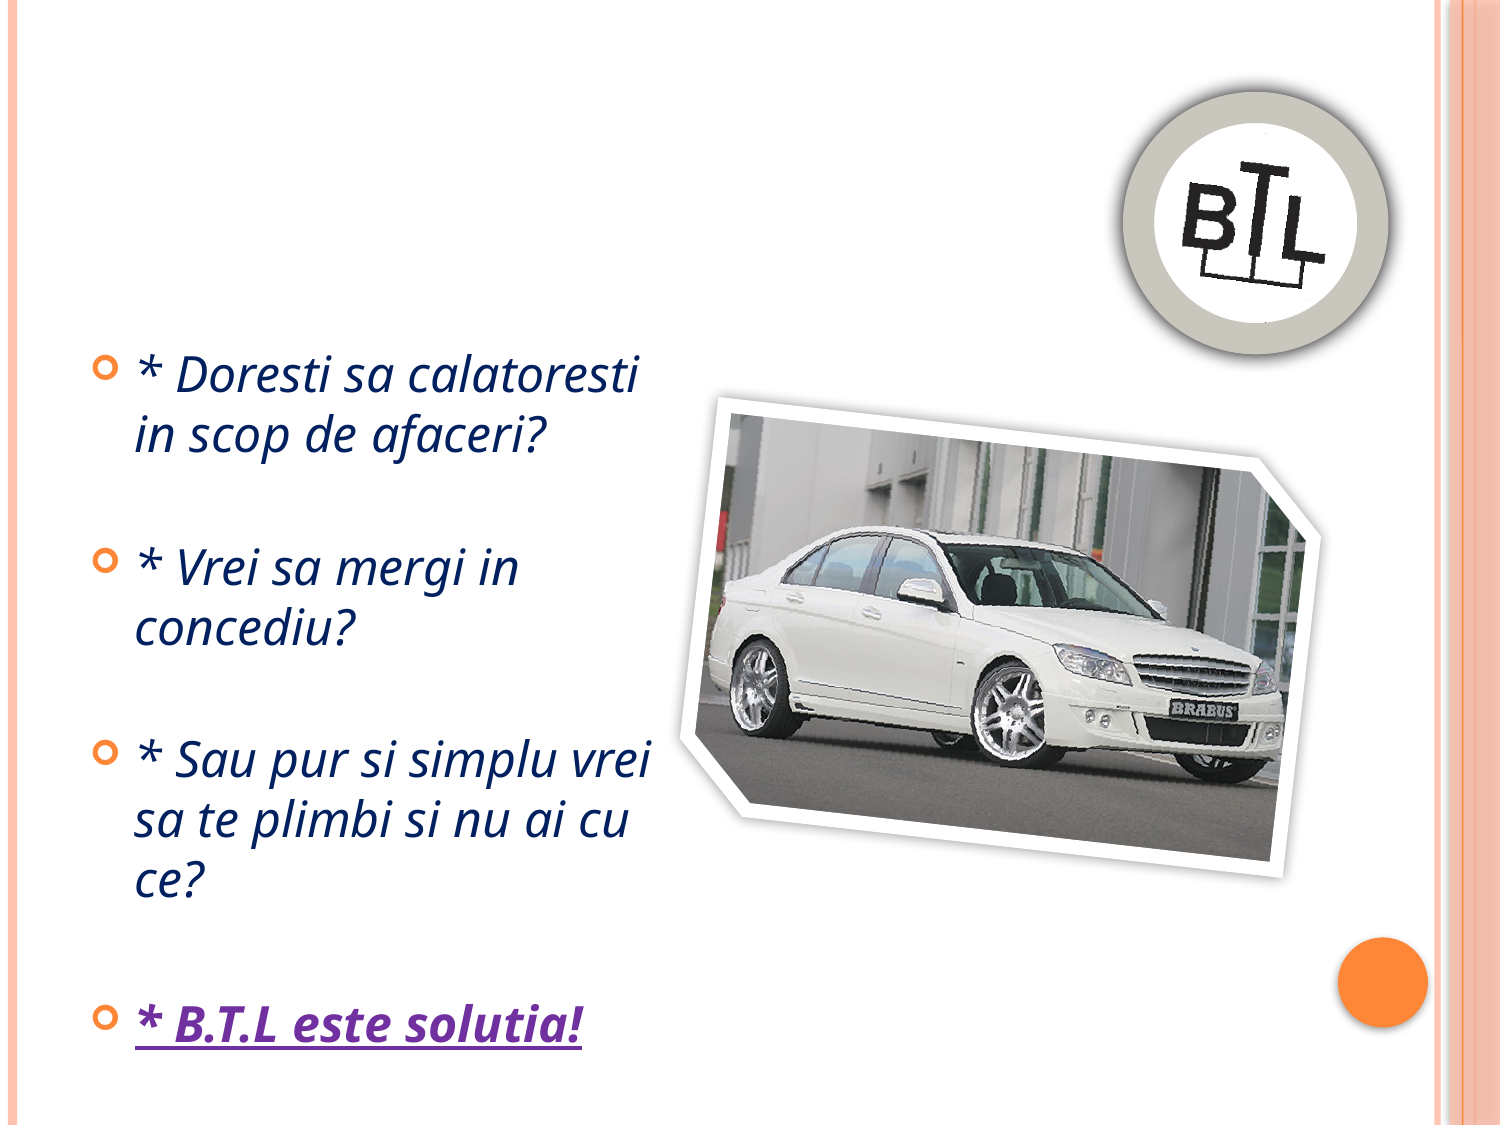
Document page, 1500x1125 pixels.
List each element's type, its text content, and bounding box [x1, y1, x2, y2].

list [699, 436, 1301, 838]
list * Doresti sa calatoresti in scop de afaceri? * Vrei sa mergi in concediu? * Sau pur si simplu vrei sa te plimbi si nu ai cu ce? * B.T.L este solutia! [75, 262, 675, 1013]
picture [1068, 838, 1271, 861]
picture [1137, 106, 1374, 340]
picture [1301, 536, 1305, 575]
picture [729, 414, 924, 436]
